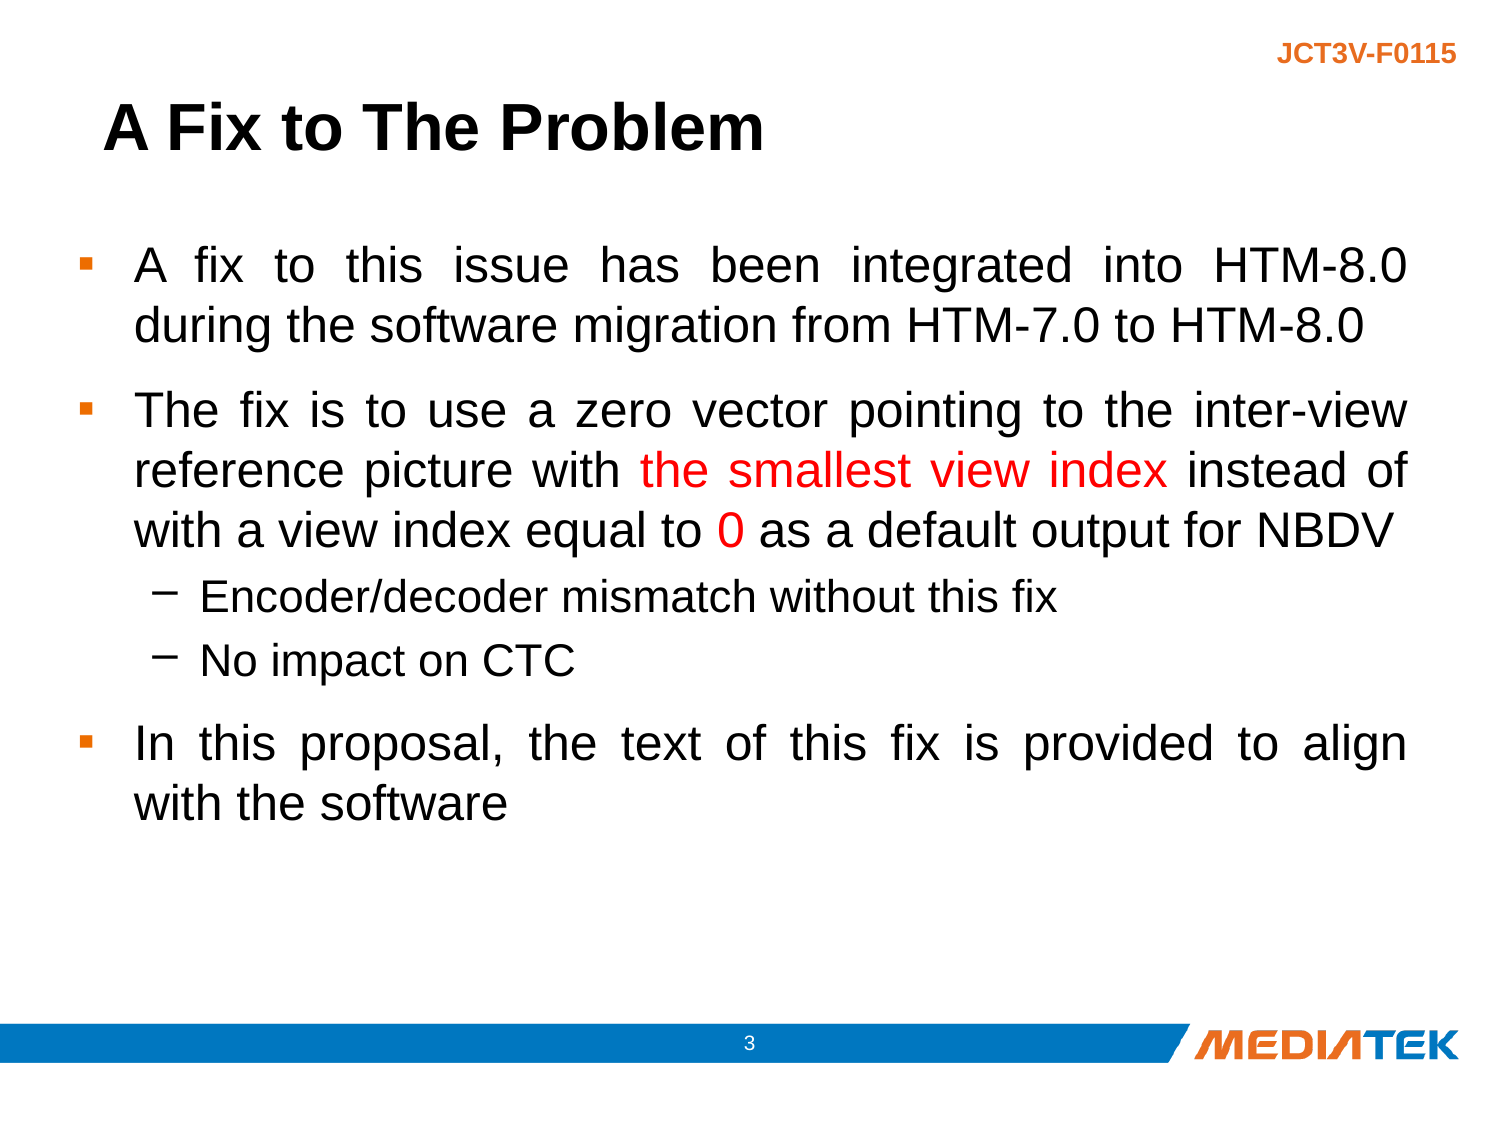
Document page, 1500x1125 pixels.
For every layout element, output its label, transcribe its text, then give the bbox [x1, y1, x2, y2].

picture [0, 1023, 711, 1063]
slide_number 2 [711, 1022, 789, 1090]
title A Fix to The Problem [87, 46, 1410, 201]
list A fix to this issue has been integrated into HTM-8.0 during the software migration from HTM-7.0 to HTM-8.0 The fix is to use a zero vector pointing to the inter-view reference picture with the smallest view index instead of with a view index equal to 0 as a default output for NBDV Encoder/decoder mismatch without this fix No impact on CTC In this proposal, the text of this fix is provided to align with the software [62, 224, 1424, 1051]
picture [789, 1023, 1459, 1063]
